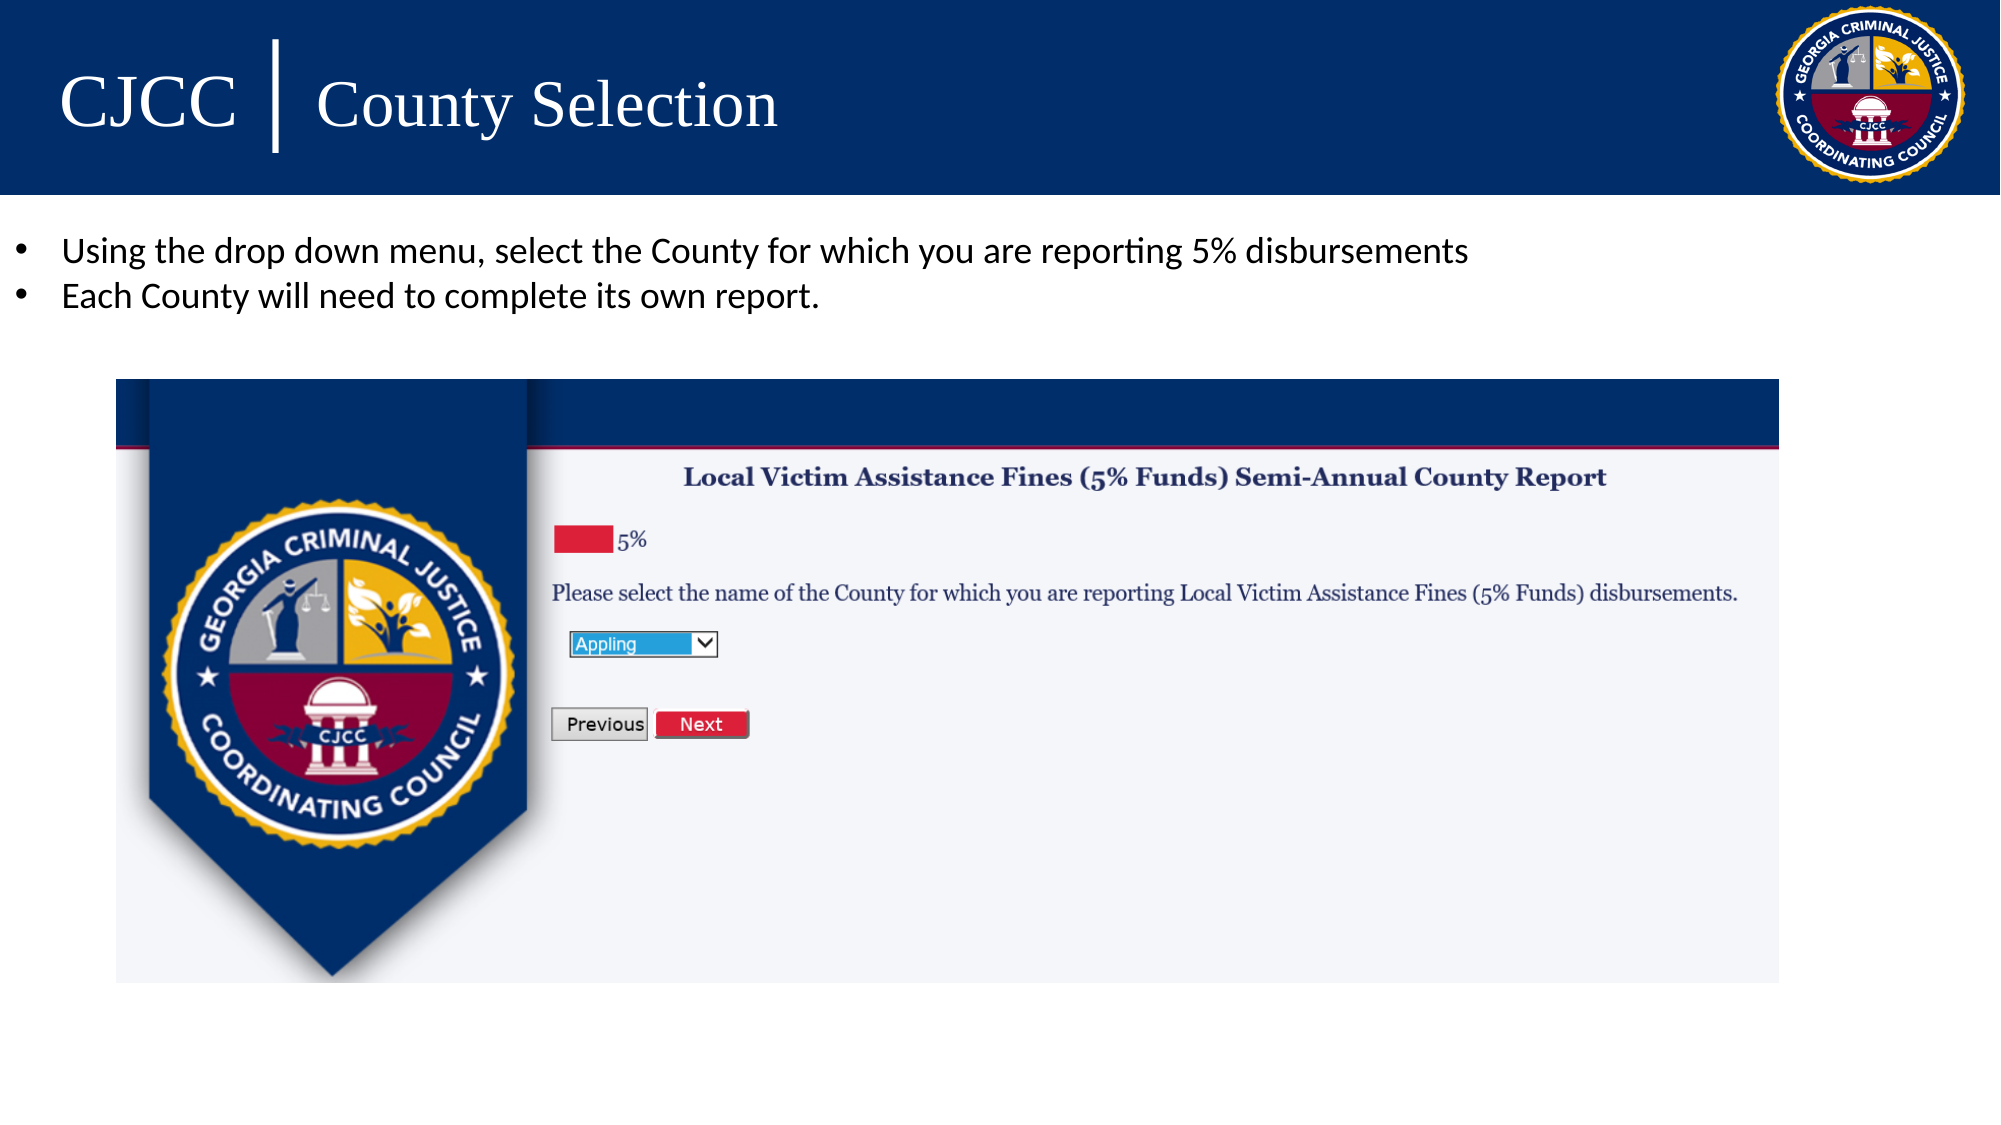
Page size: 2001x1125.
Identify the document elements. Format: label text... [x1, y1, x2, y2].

picture [1740, 0, 2000, 195]
text_box CJCC | County Selection [44, 0, 1740, 194]
text_box [0, 0, 1740, 195]
text_box Using the drop down menu, select the County for which you are reporting 5% disbursements Each County will need to complete its own report. [0, 218, 2000, 324]
picture [116, 379, 1779, 983]
